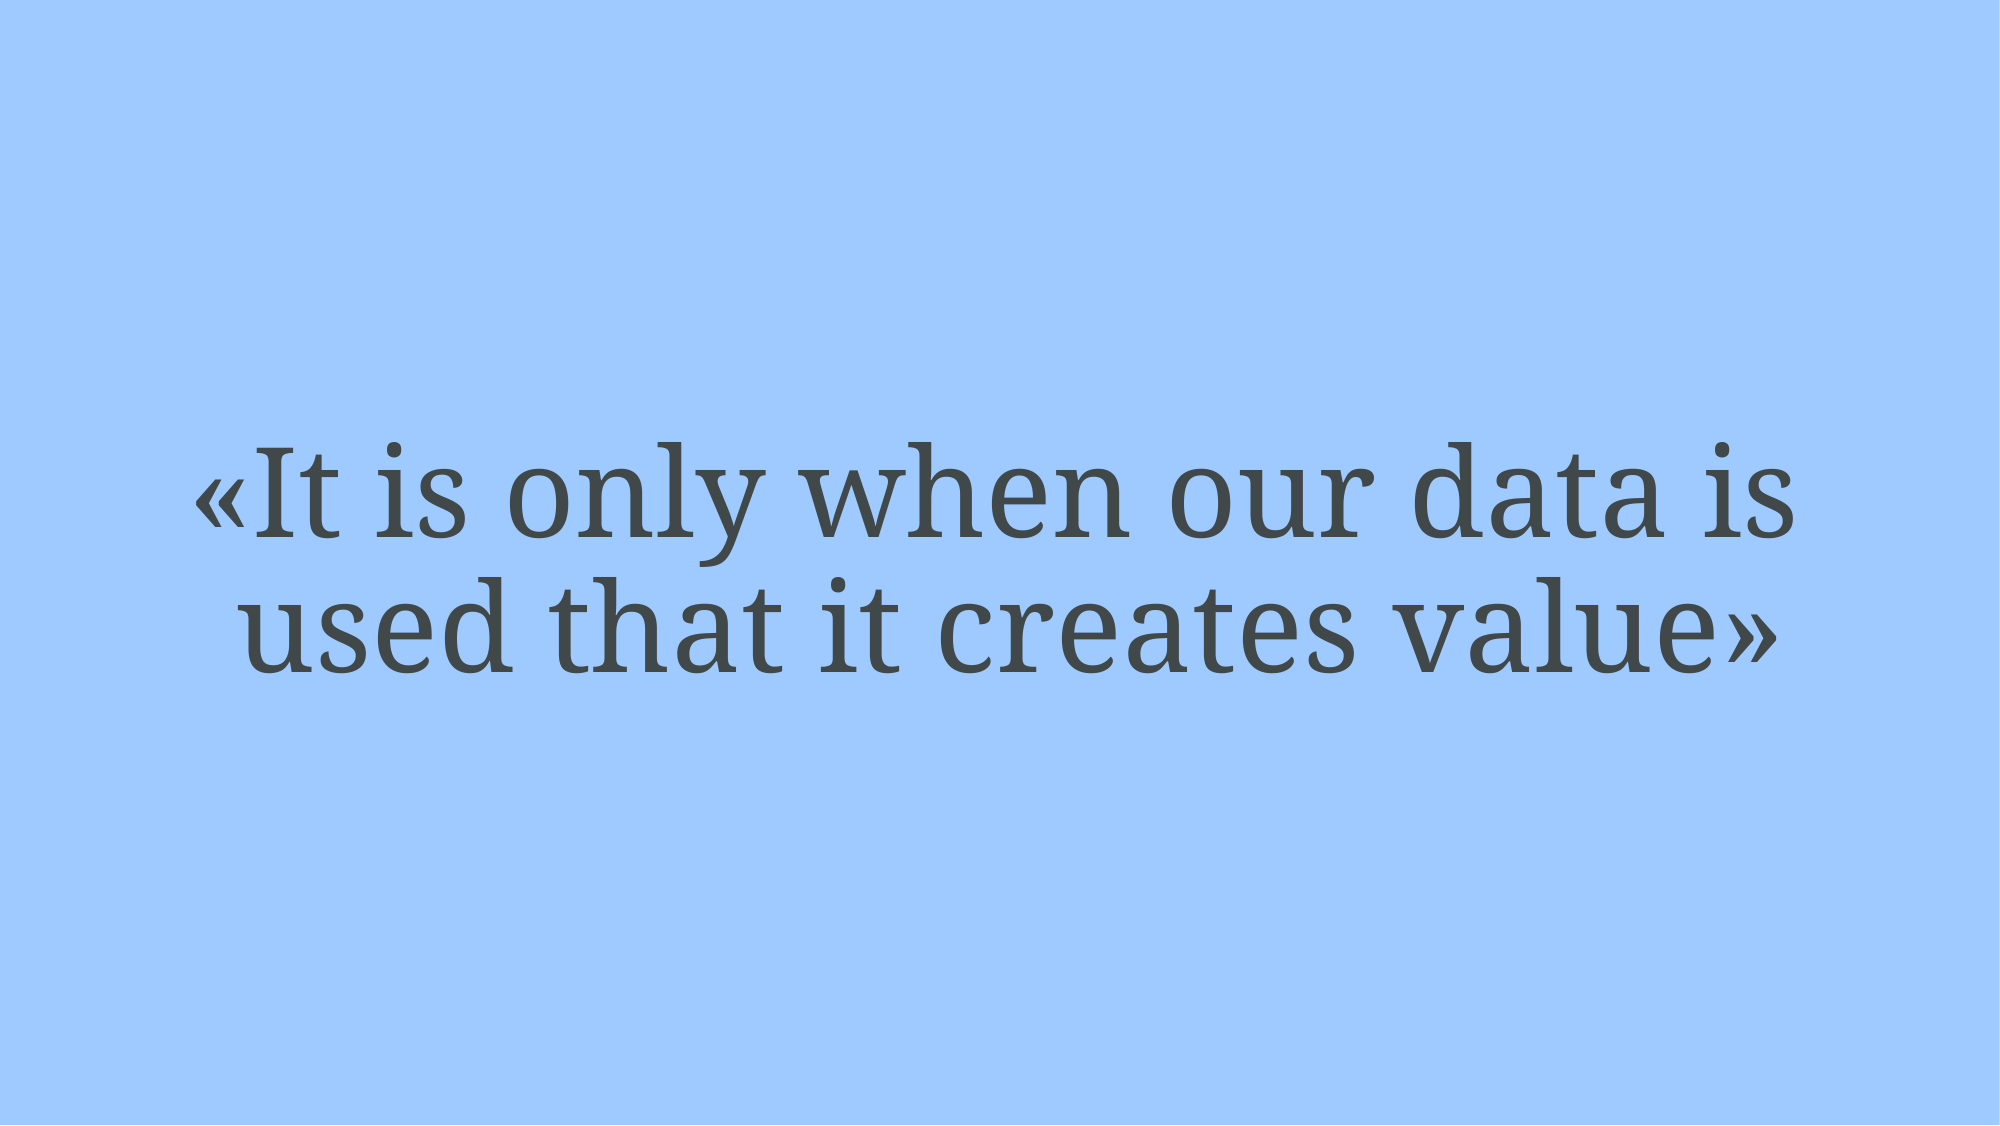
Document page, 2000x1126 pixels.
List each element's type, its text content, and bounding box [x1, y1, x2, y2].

title «It is only when our data is used that it creates value» [177, 248, 1812, 881]
